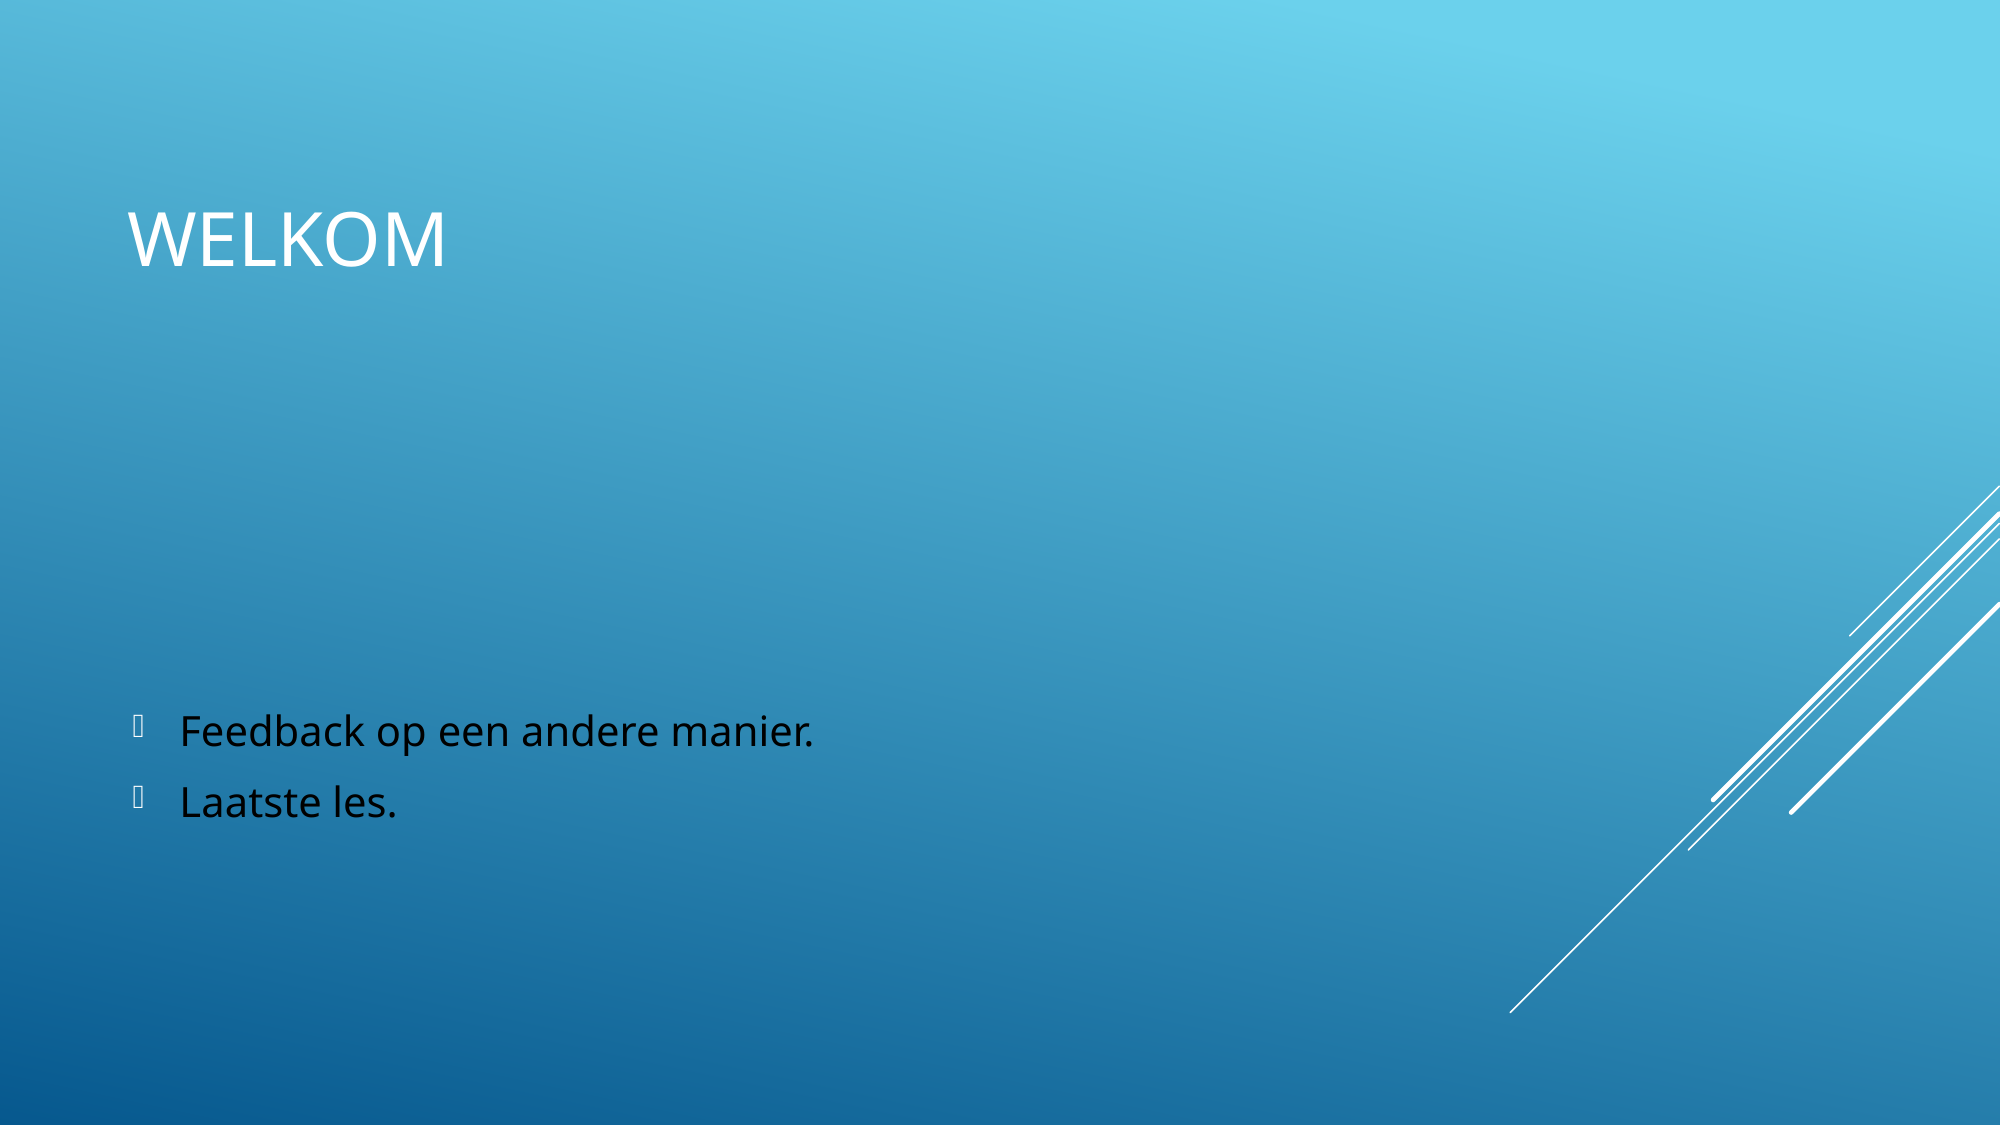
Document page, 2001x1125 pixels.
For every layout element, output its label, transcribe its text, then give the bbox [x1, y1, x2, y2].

title welkom [112, 112, 1513, 360]
list Feedback op een andere manier. Laatste les. [117, 468, 1513, 1062]
